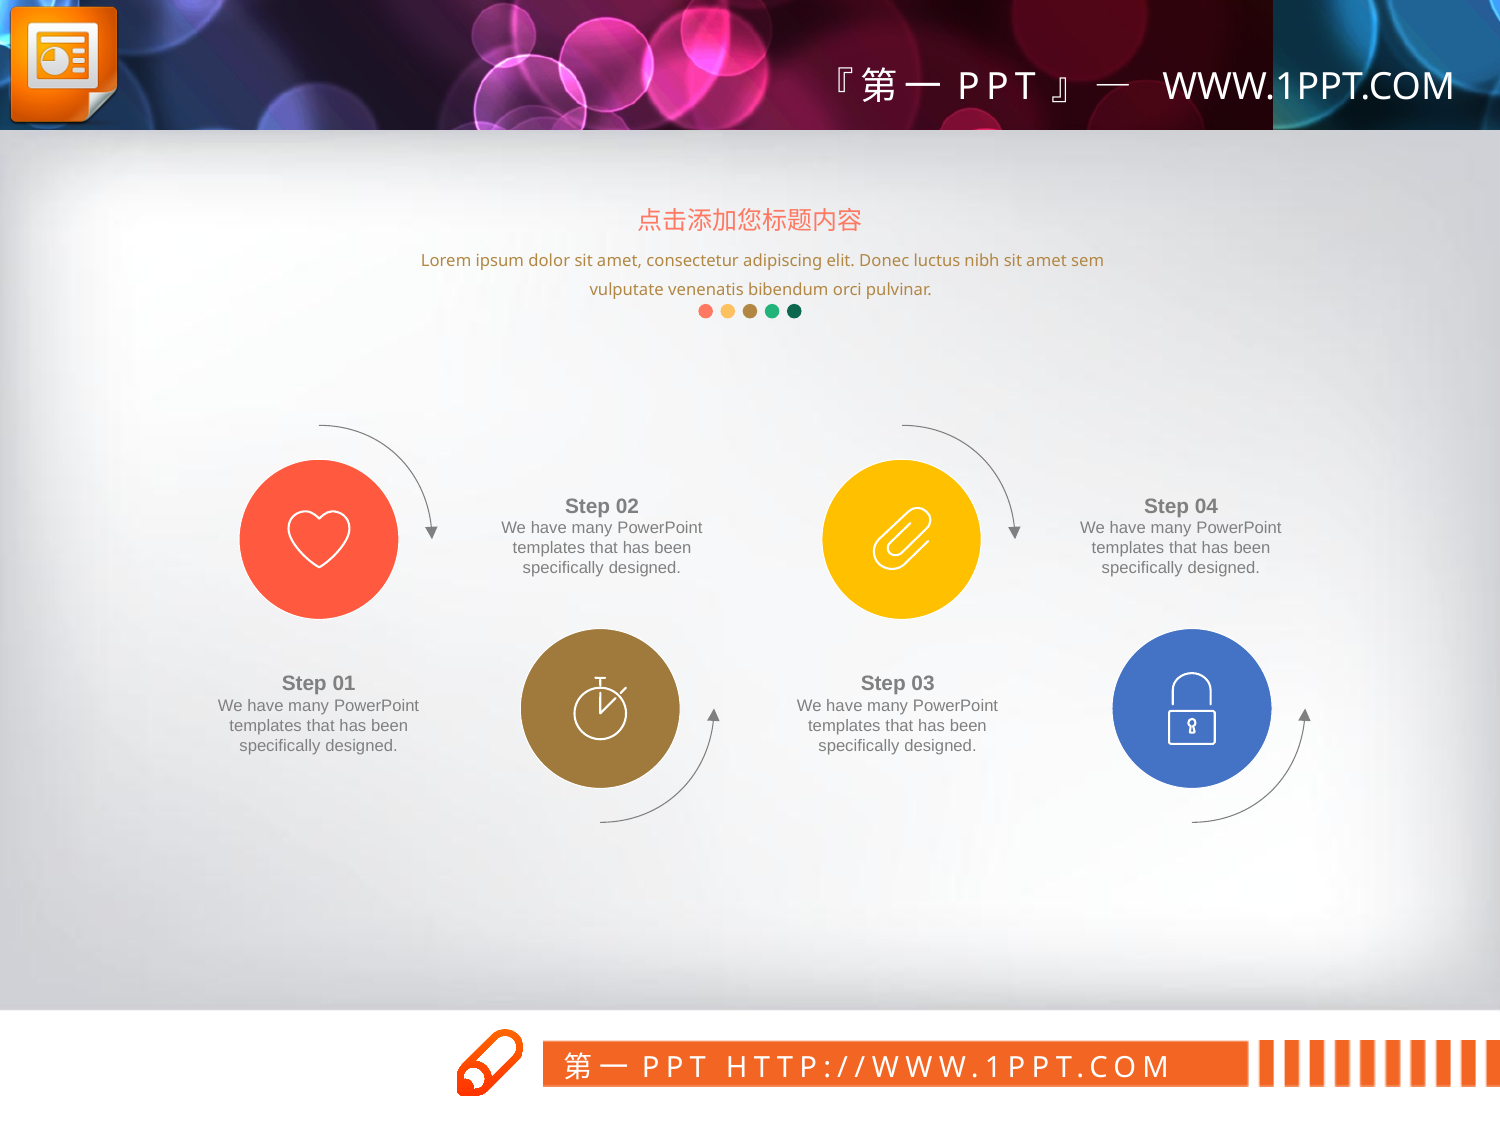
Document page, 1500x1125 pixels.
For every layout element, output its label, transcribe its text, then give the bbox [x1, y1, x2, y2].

text_box [873, 507, 931, 569]
text_box [318, 425, 438, 540]
text_box [520, 628, 681, 789]
text_box [1111, 628, 1273, 789]
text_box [698, 303, 802, 319]
text_box [902, 425, 1021, 540]
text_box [1168, 672, 1215, 745]
text_box [238, 459, 399, 620]
text_box [1191, 708, 1311, 823]
text_box Step 03 We have many PowerPoint templates that has been specifically designed. [773, 669, 1022, 755]
text_box 点击添加您标题内容 [622, 196, 878, 231]
text_box Step 01 We have many PowerPoint templates that has been specifically designed. [194, 669, 443, 755]
picture [0, 0, 1500, 1012]
text_box Lorem ipsum dolor sit amet, consectetur adipiscing elit. Donec luctus nibh sit amet sem vulputate venenatis bibendum orci pulvinar. [404, 231, 1122, 307]
text_box Step 04 We have many PowerPoint templates that has been specifically designed. [1056, 492, 1306, 578]
text_box Step 02 We have many PowerPoint templates that has been specifically designed. [478, 492, 727, 578]
picture [543, 1040, 1500, 1087]
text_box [574, 677, 627, 740]
text_box [600, 708, 720, 823]
text_box [821, 459, 982, 620]
text_box [288, 511, 350, 568]
